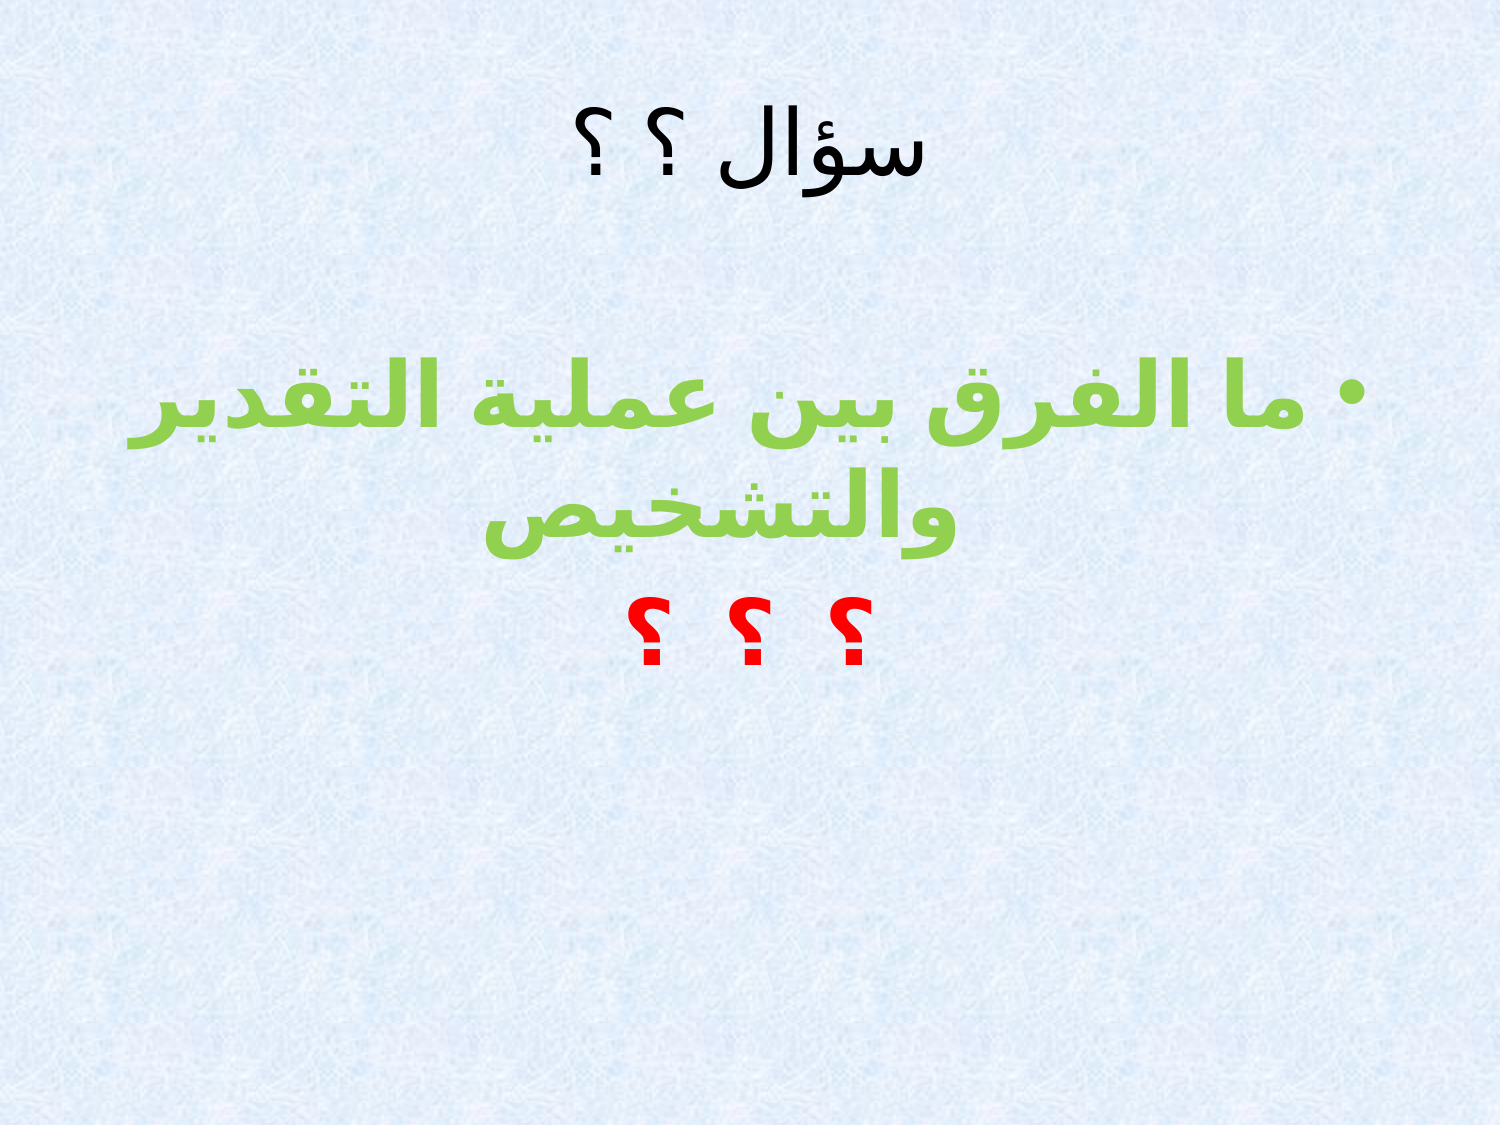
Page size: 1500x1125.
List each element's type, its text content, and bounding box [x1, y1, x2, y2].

list ما الفرق بين عملية التقدير والتشخيص ؟ ؟ ؟ [75, 328, 1425, 1005]
title سؤال ؟ ؟ [75, 45, 1425, 233]
